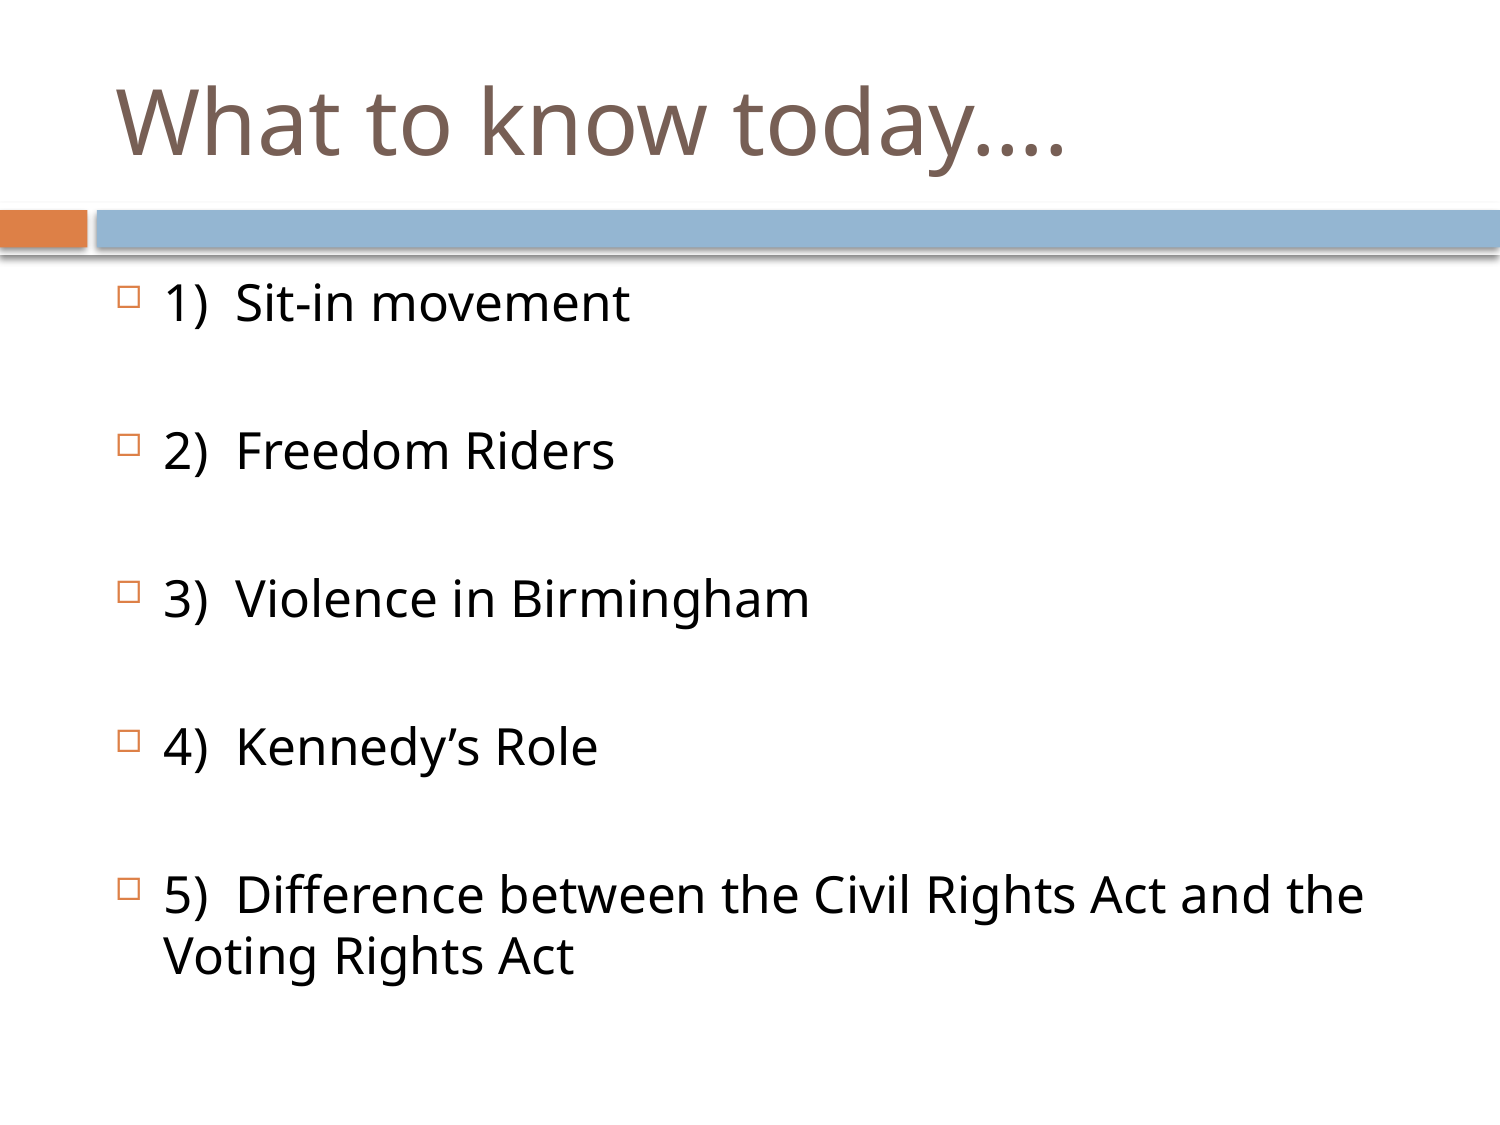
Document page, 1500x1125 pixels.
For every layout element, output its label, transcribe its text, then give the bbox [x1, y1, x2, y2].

title What to know today…. [100, 37, 1438, 200]
list 1) Sit-in movement 2) Freedom Riders 3) Violence in Birmingham 4) Kennedy’s Role 5) Difference between the Civil Rights Act and the Voting Rights Act [100, 262, 1438, 1000]
